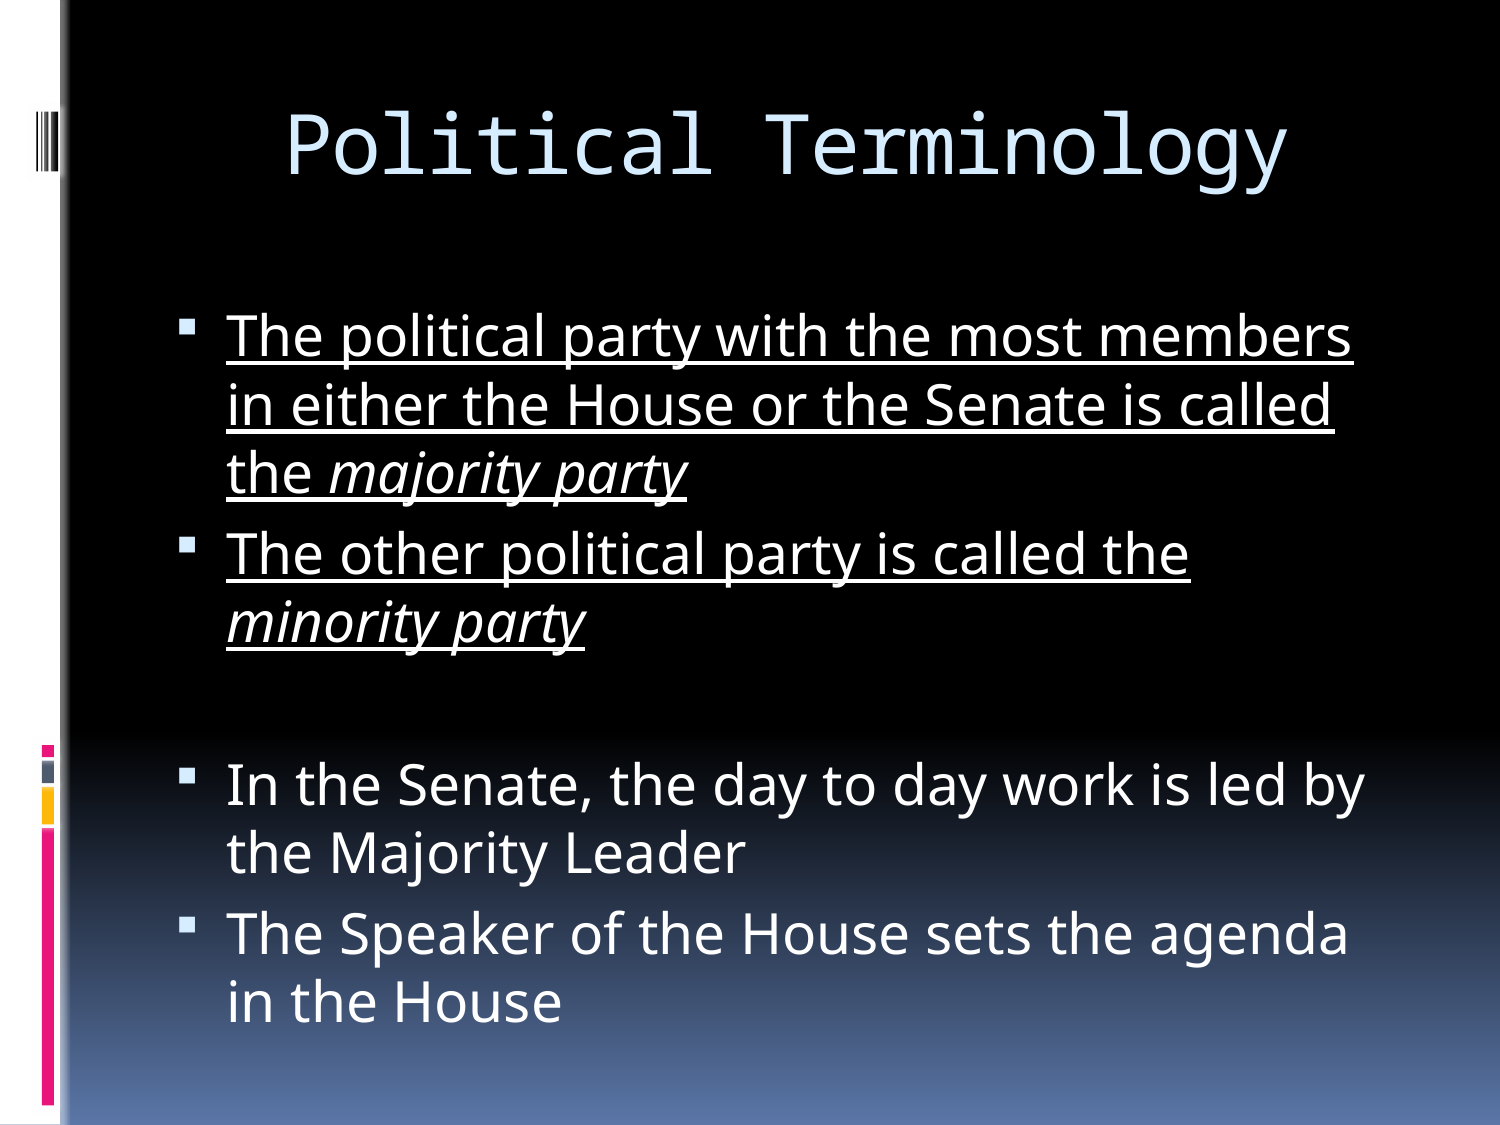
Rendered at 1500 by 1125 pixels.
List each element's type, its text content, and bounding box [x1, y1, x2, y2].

list The political party with the most members in either the House or the Senate is called the majority party The other political party is called the minority party In the Senate, the day to day work is led by the Majority Leader The Speaker of the House sets the agenda in the House [150, 292, 1425, 1043]
title Political Terminology [150, 83, 1425, 234]
